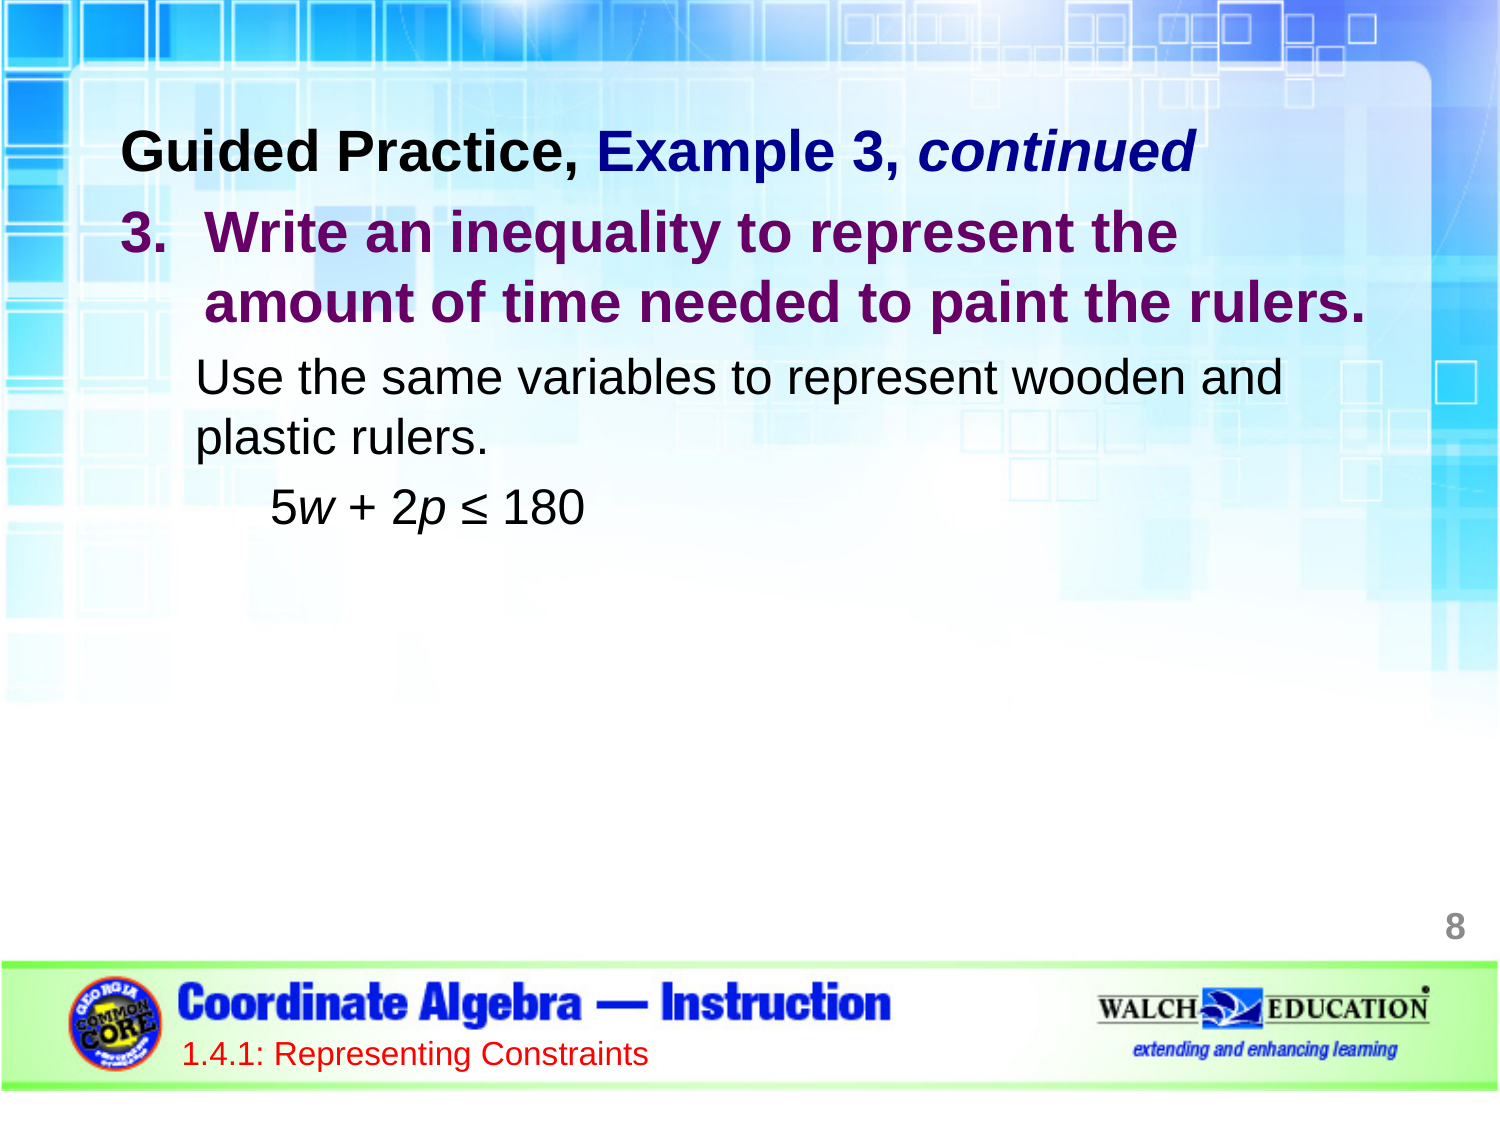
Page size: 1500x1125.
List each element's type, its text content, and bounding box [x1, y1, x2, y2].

subtitle Guided Practice, Example 3, continued Write an inequality to represent the amount of time needed to paint the rulers. Use the same variables to represent wooden and plastic rulers. 5w + 2p ≤ 180 [105, 105, 1394, 925]
picture [1, 0, 1500, 1091]
list 1.4.1: Representing Constraints [166, 1024, 1074, 1069]
slide_number 8 [1361, 901, 1481, 949]
